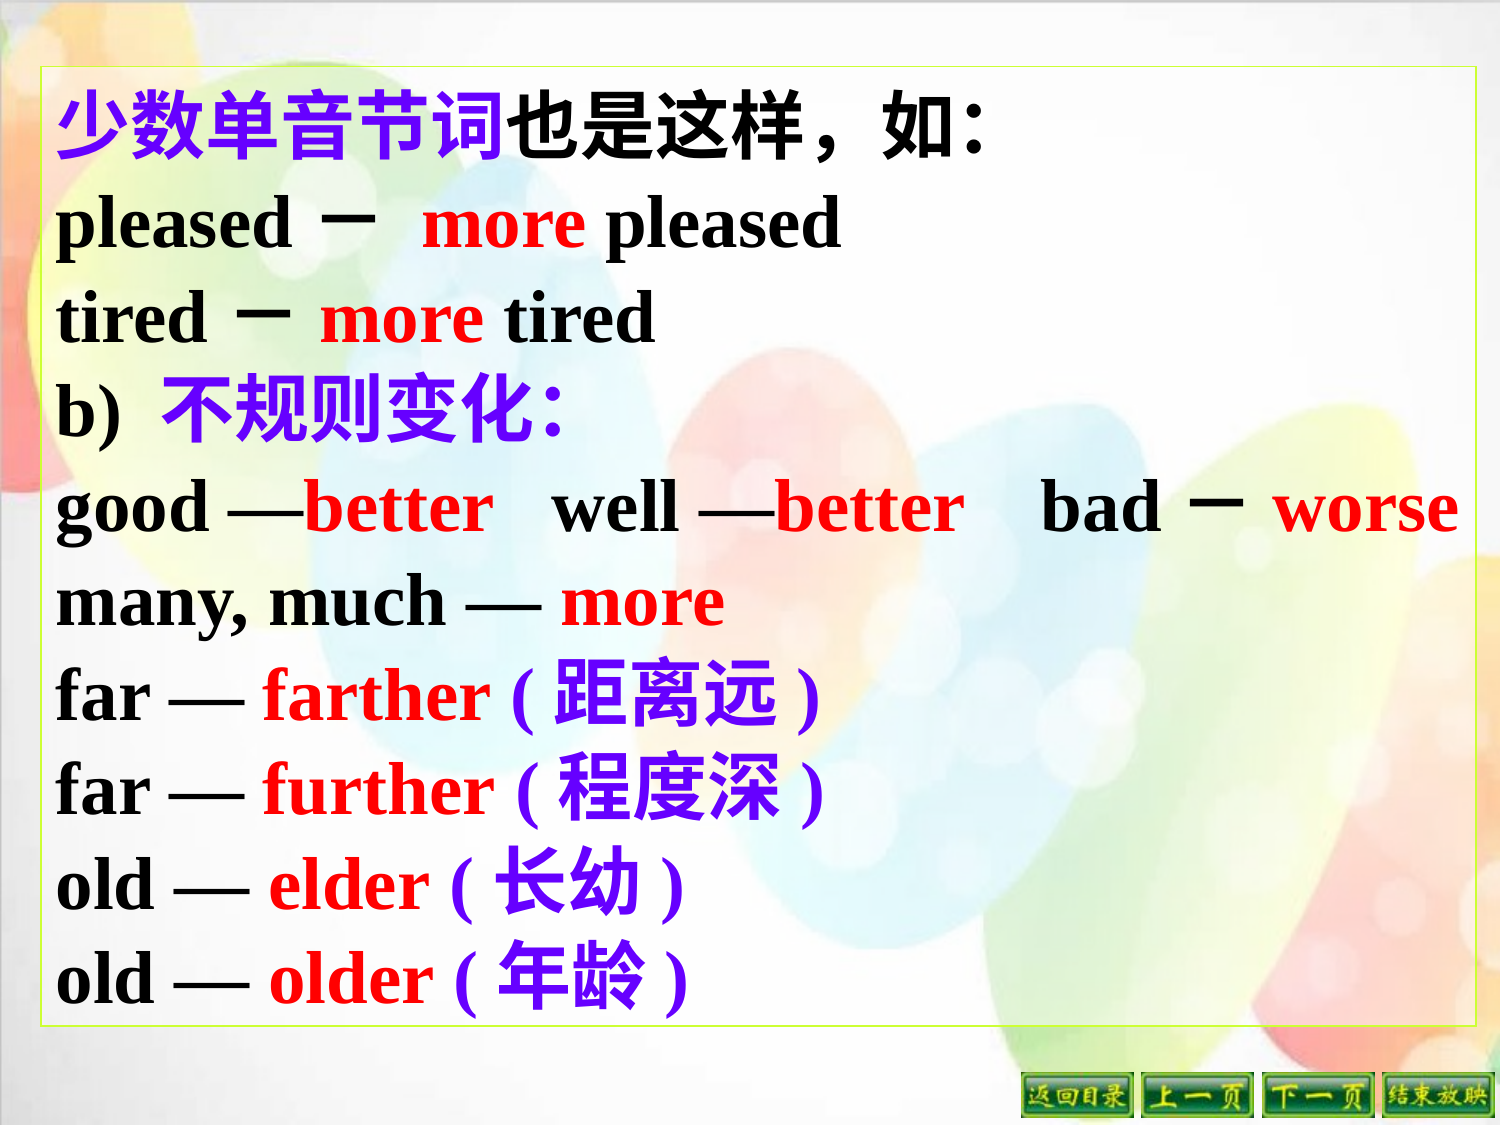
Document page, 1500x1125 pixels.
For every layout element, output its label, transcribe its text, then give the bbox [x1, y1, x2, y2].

text_box 少数单音节词也是这样，如： pleased－ more pleased tired－more tired b) 不规则变化： good —better well —better bad－worse many, much — more far — farther (距离远) far — further (程度深) old — elder (长幼) old — older (年龄) [41, 66, 1477, 1026]
picture [0, 0, 1500, 1125]
